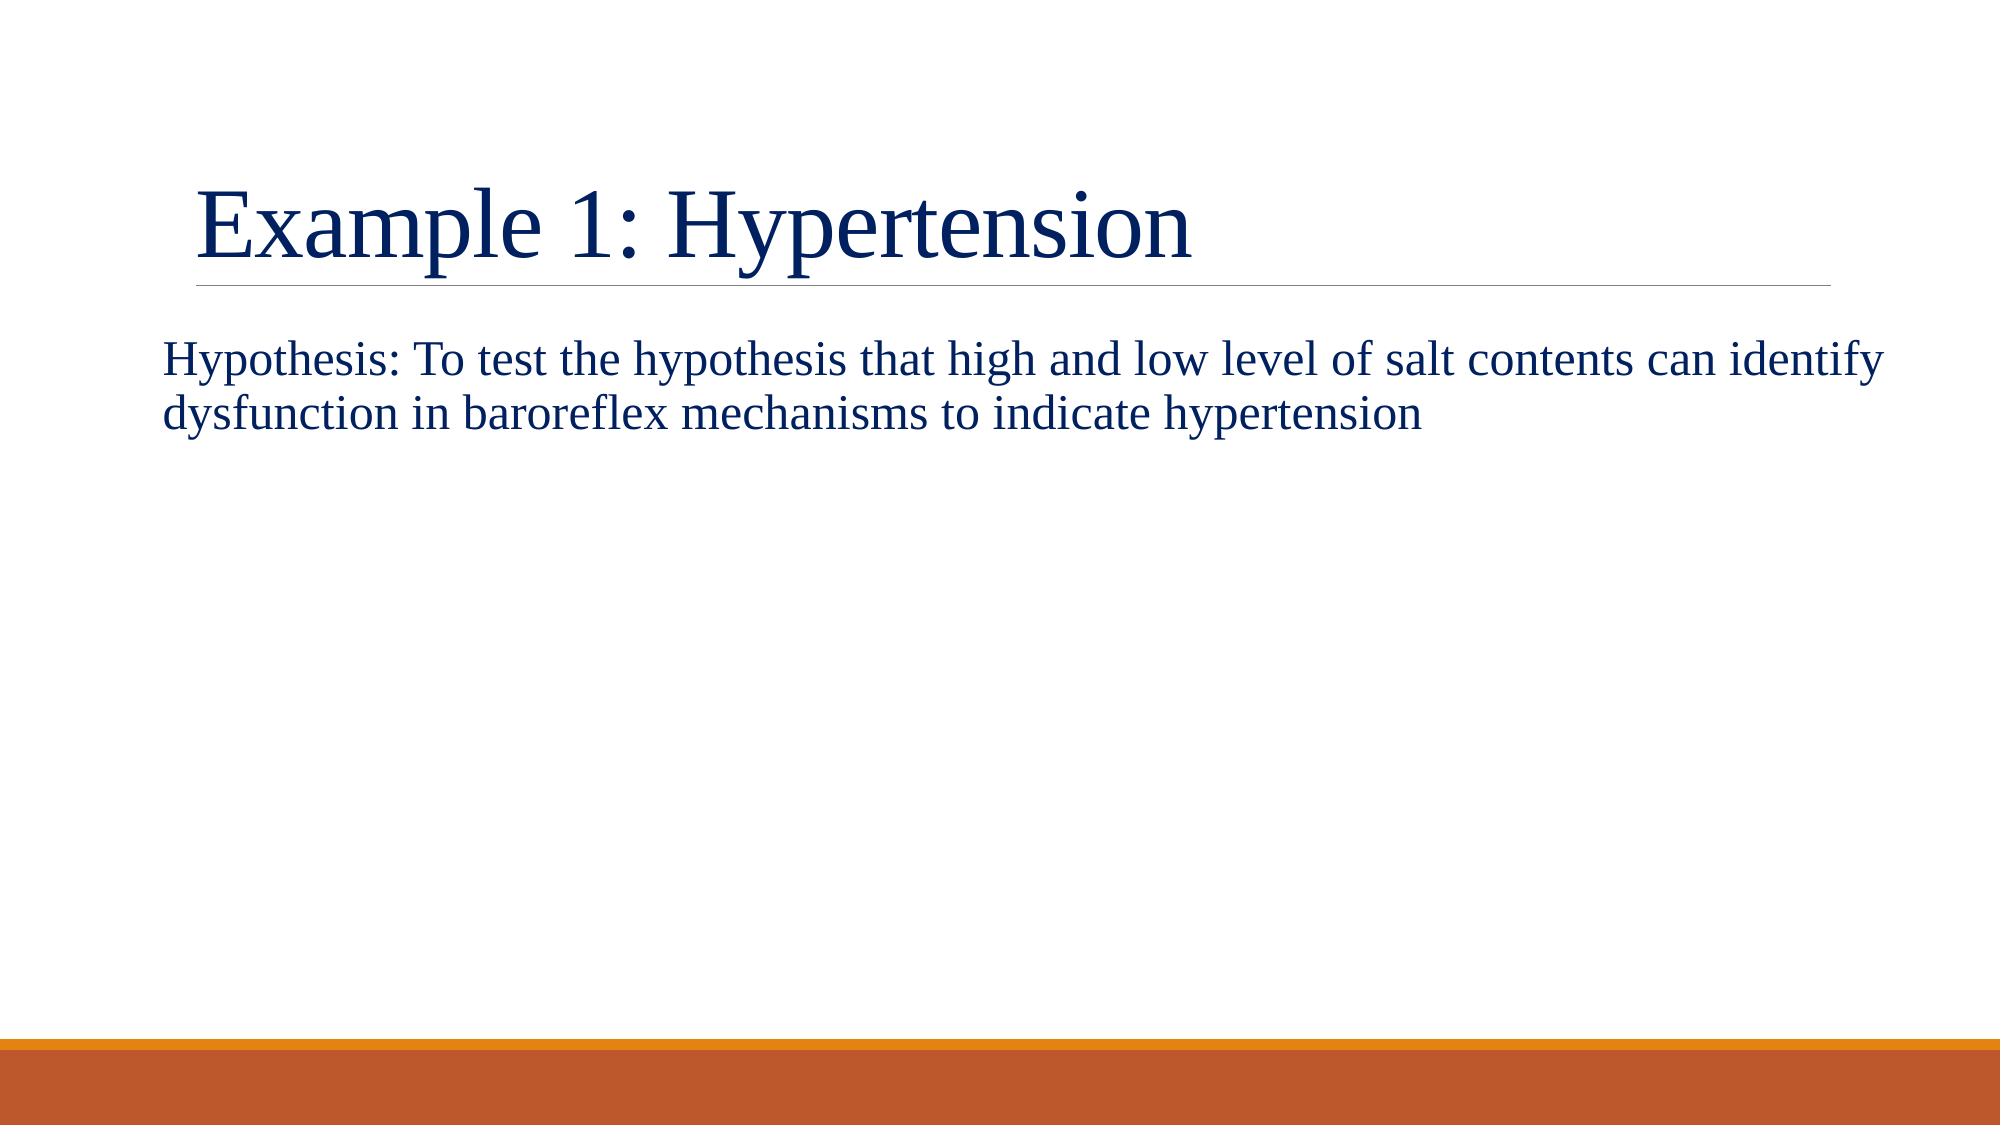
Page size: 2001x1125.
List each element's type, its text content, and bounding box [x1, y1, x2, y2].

title Example 1: Hypertension [180, 47, 1830, 285]
text_box [137, 299, 1863, 1046]
text_box Hypothesis: To test the hypothesis that high and low level of salt contents can identify dysfunction in baroreflex mechanisms to indicate hypertension [162, 324, 1888, 1071]
